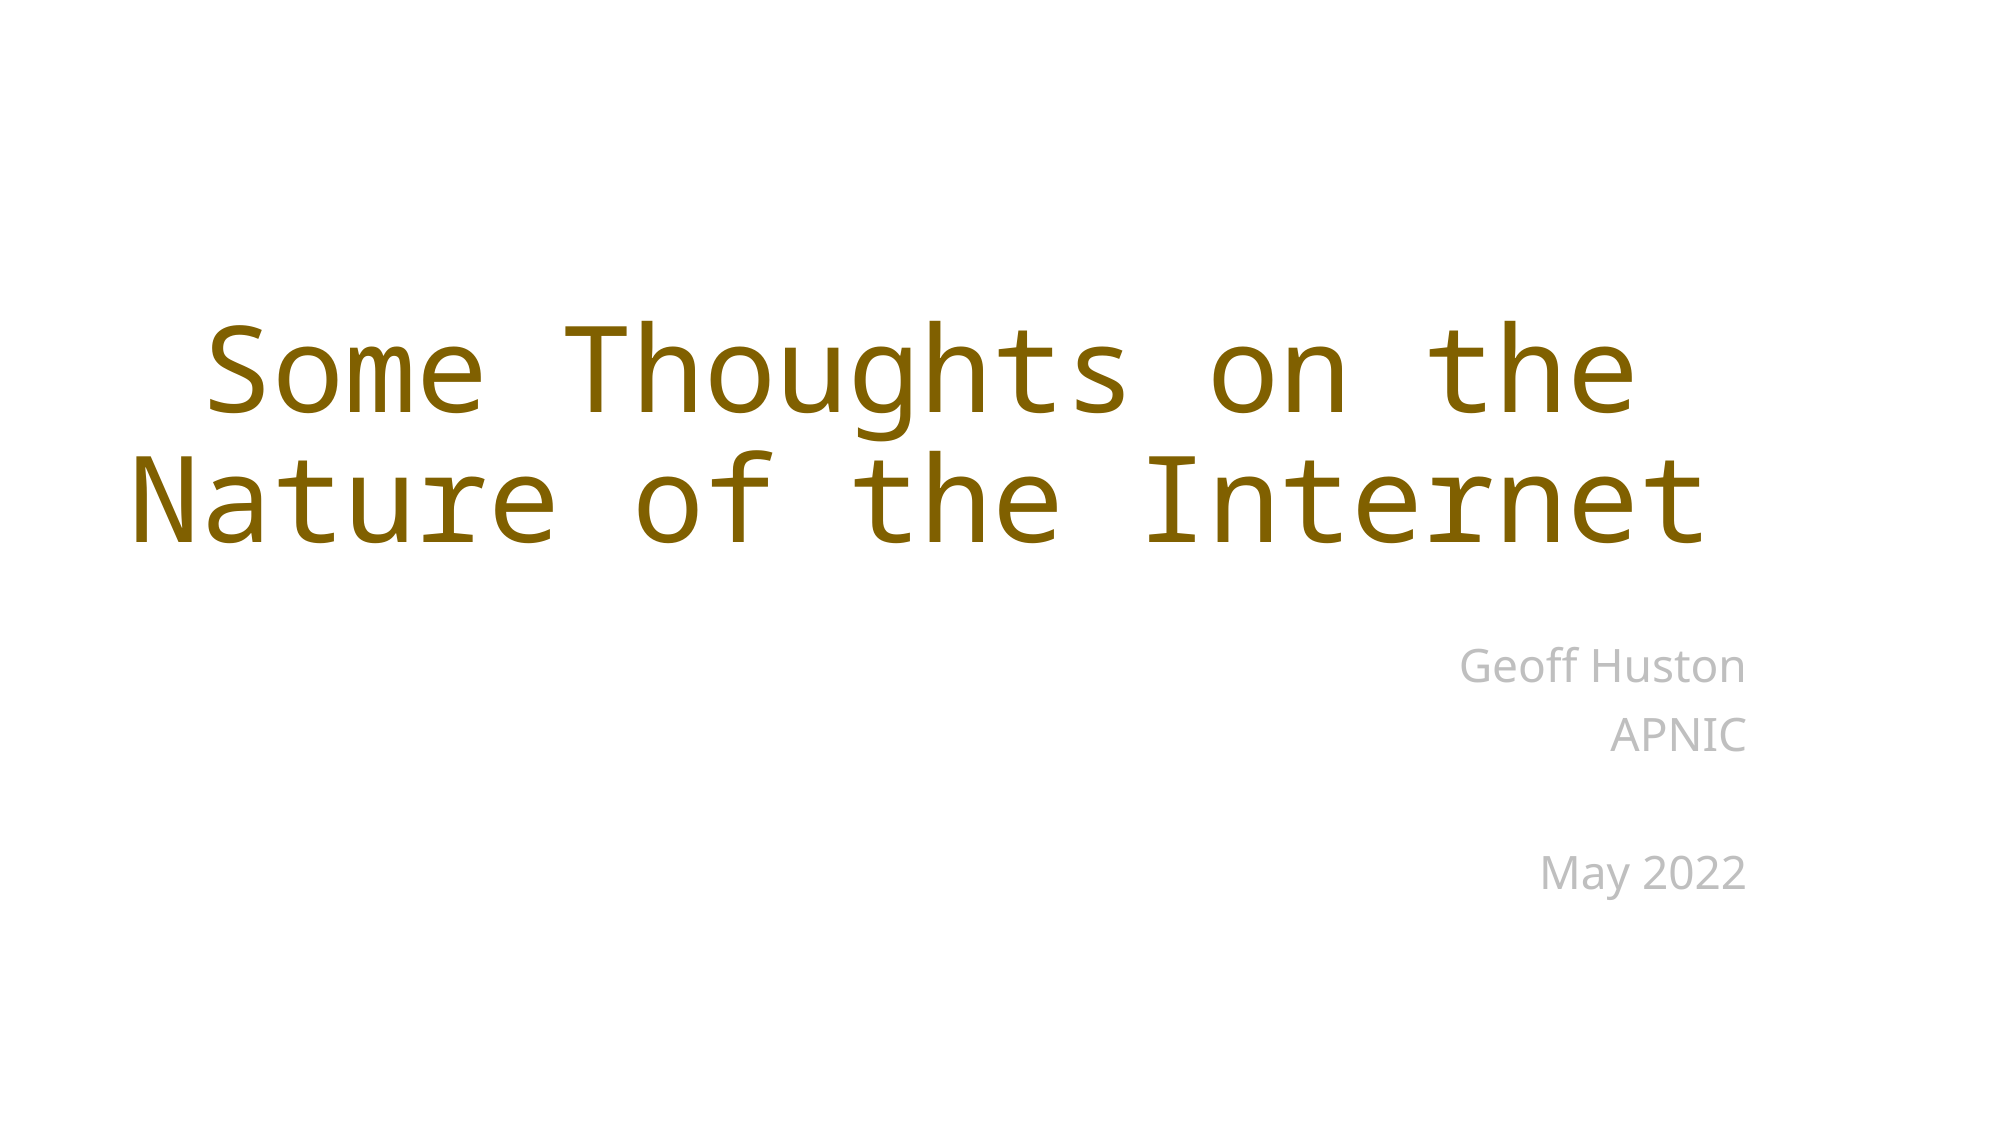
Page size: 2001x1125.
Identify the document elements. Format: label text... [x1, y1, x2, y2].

title Some Thoughts on the Nature of the Internet [91, 184, 1750, 576]
subtitle Geoff Huston APNIC May 2022 [262, 635, 1763, 908]
